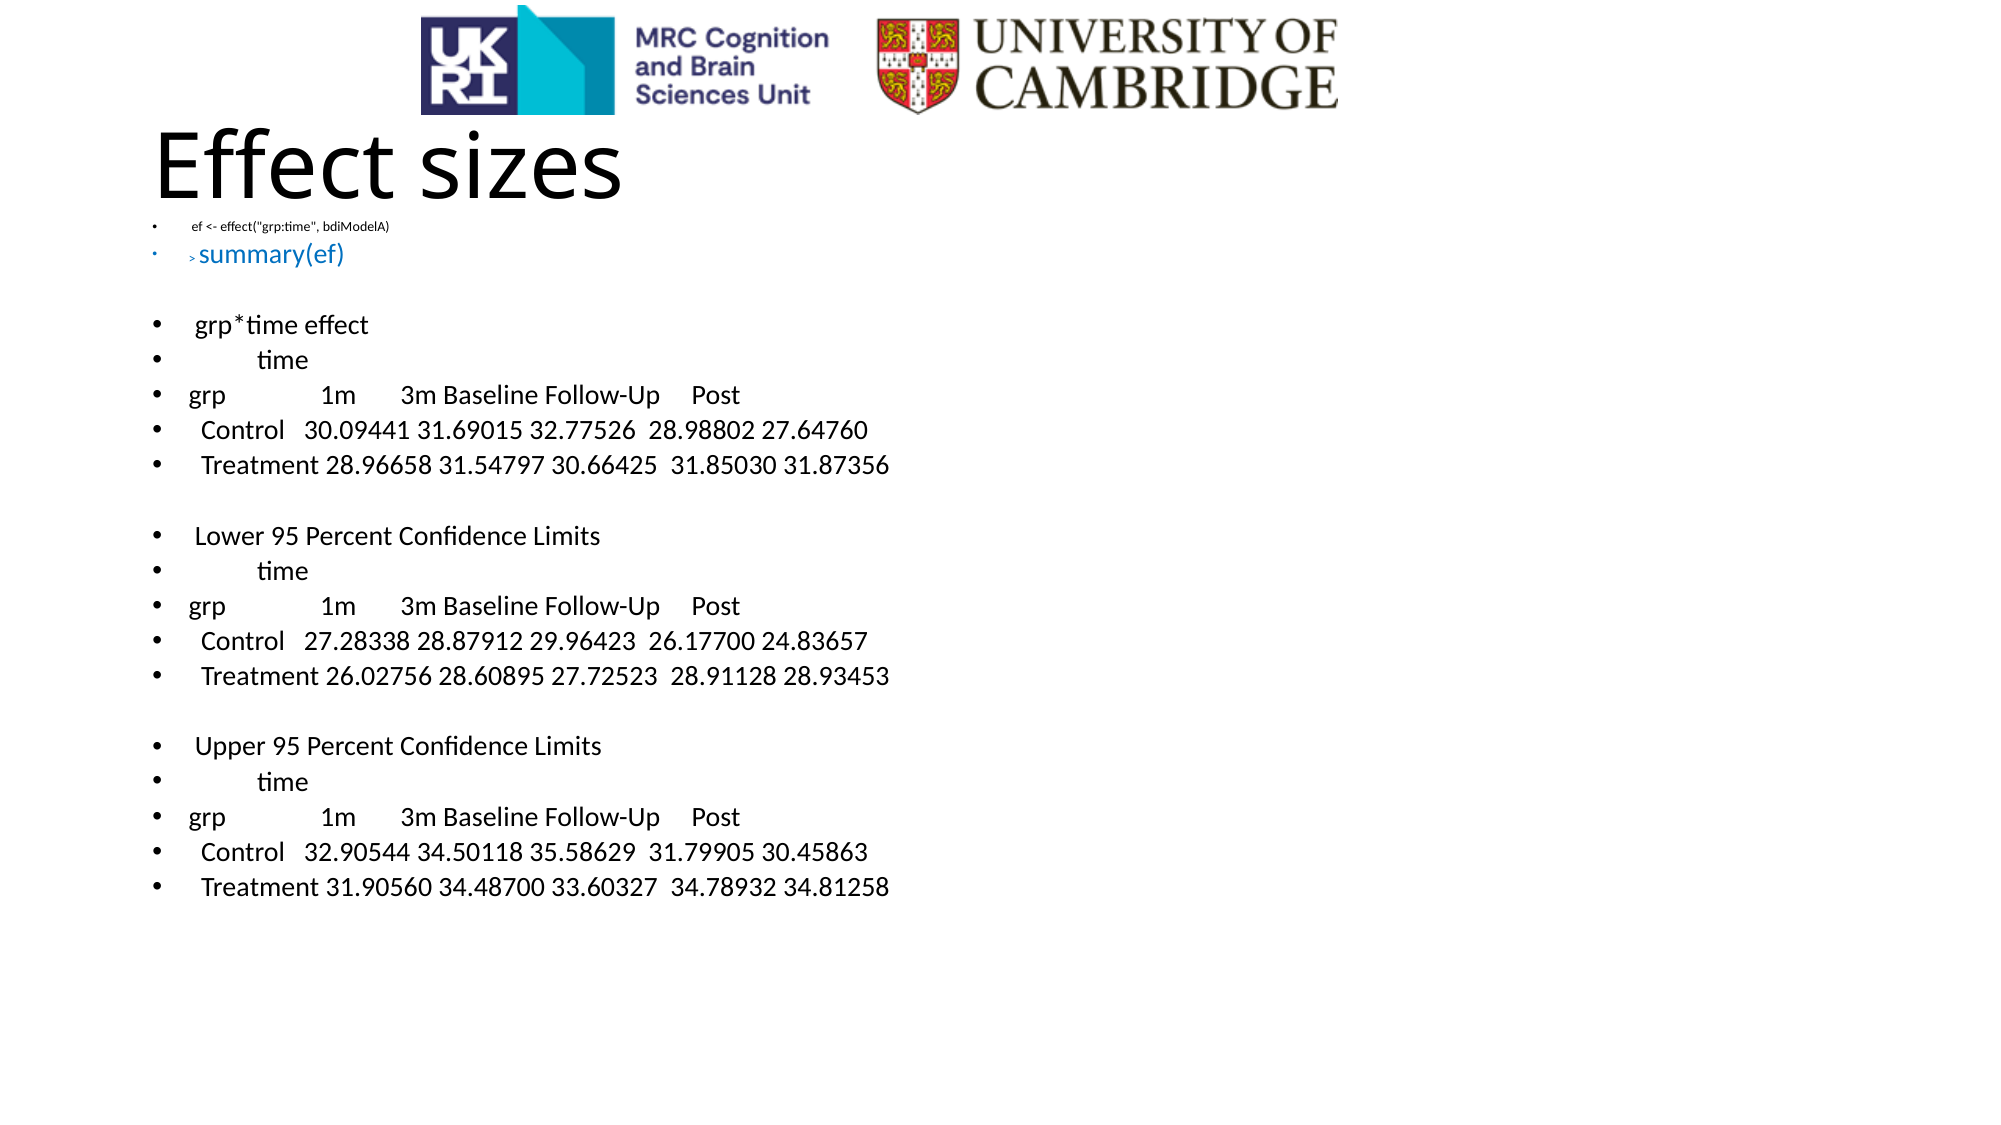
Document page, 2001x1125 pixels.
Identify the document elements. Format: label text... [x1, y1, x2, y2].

picture [421, 5, 1338, 59]
title Effect sizes [137, 59, 1863, 278]
list ef <- effect("grp:time", bdiModelA) > summary(ef) grp*time effect time grp 1m 3m Baseline Follow-Up Post Control 30.09441 31.69015 32.77526 28.98802 27.64760 Treatment 28.96658 31.54797 30.66425 31.85030 31.87356 Lower 95 Percent Confidence Limits time grp 1m 3m Baseline Follow-Up Post Control 27.28338 28.87912 29.96423 26.17700 24.83657 Treatment 26.02756 28.60895 27.72523 28.91128 28.93453 Upper 95 Percent Confidence Limits time grp 1m 3m Baseline Follow-Up Post Control 32.90544 34.50118 35.58629 31.79905 30.45863 Treatment 31.90560 34.48700 33.60327 34.78932 34.81258 [137, 212, 1831, 938]
